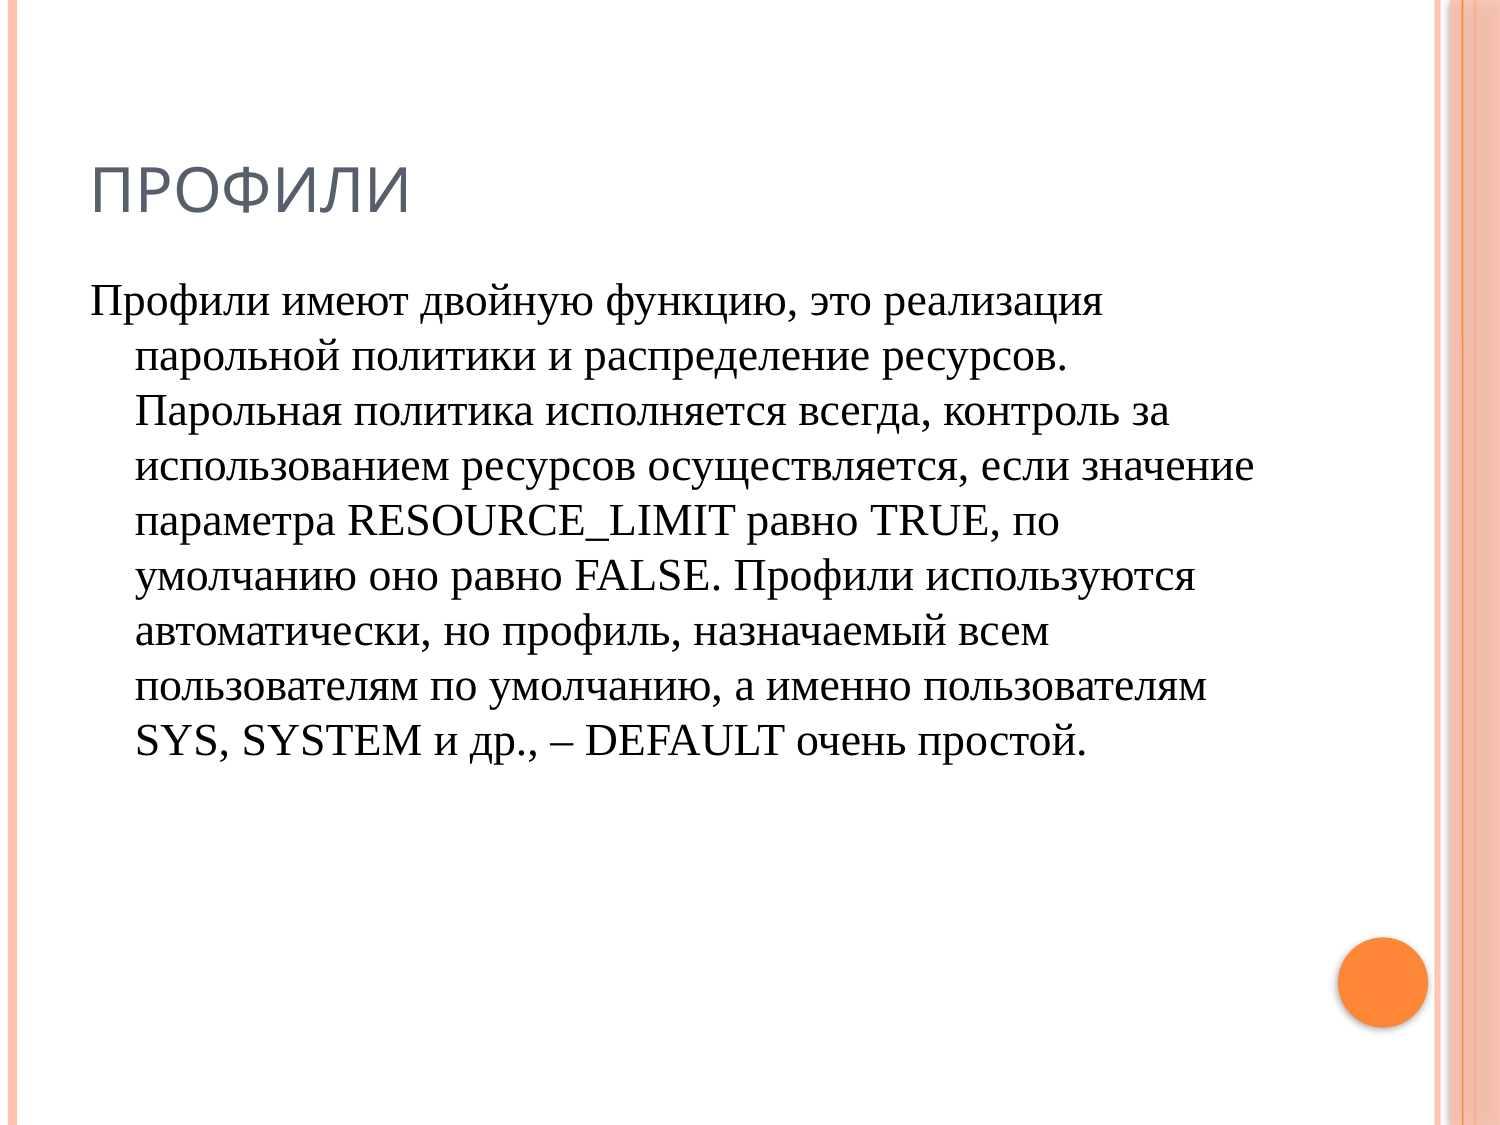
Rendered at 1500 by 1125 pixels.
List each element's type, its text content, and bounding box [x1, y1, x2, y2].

list Профили имеют двойную функцию, это реализация парольной политики и распределение ресурсов. Парольная политика исполняется всегда, контроль за использованием ресурсов осуществляется, если значение параметра RESOURCE_LIMIT равно TRUE, по умолчанию оно равно FALSE. Профили используются автоматически, но профиль, назначаемый всем пользователям по умолчанию, а именно пользователям SYS, SYSTEM и др., – DEFAULT очень простой. [75, 262, 1300, 1062]
title Профили [75, 45, 1300, 233]
